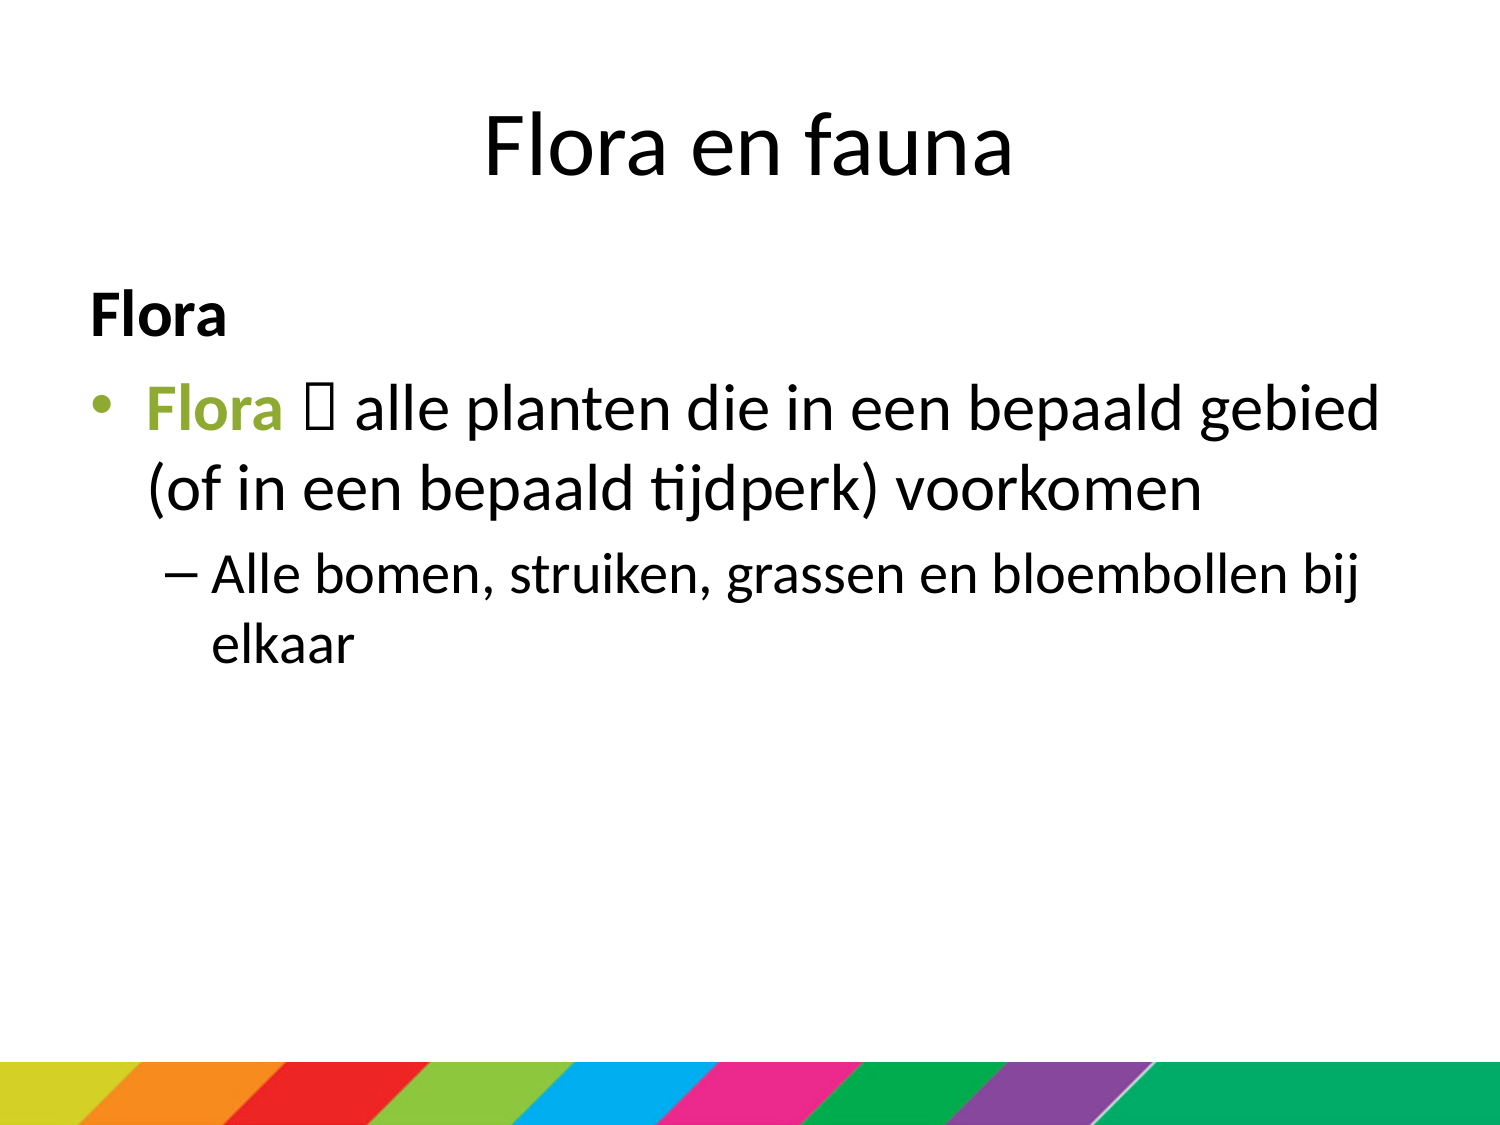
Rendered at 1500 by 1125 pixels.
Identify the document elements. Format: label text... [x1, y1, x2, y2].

title Flora en fauna [75, 45, 1425, 233]
picture [656, 1062, 1500, 1125]
list Flora Flora  alle planten die in een bepaald gebied (of in een bepaald tijdperk) voorkomen Alle bomen, struiken, grassen en bloembollen bij elkaar [75, 262, 1425, 1005]
picture [0, 1062, 574, 1125]
